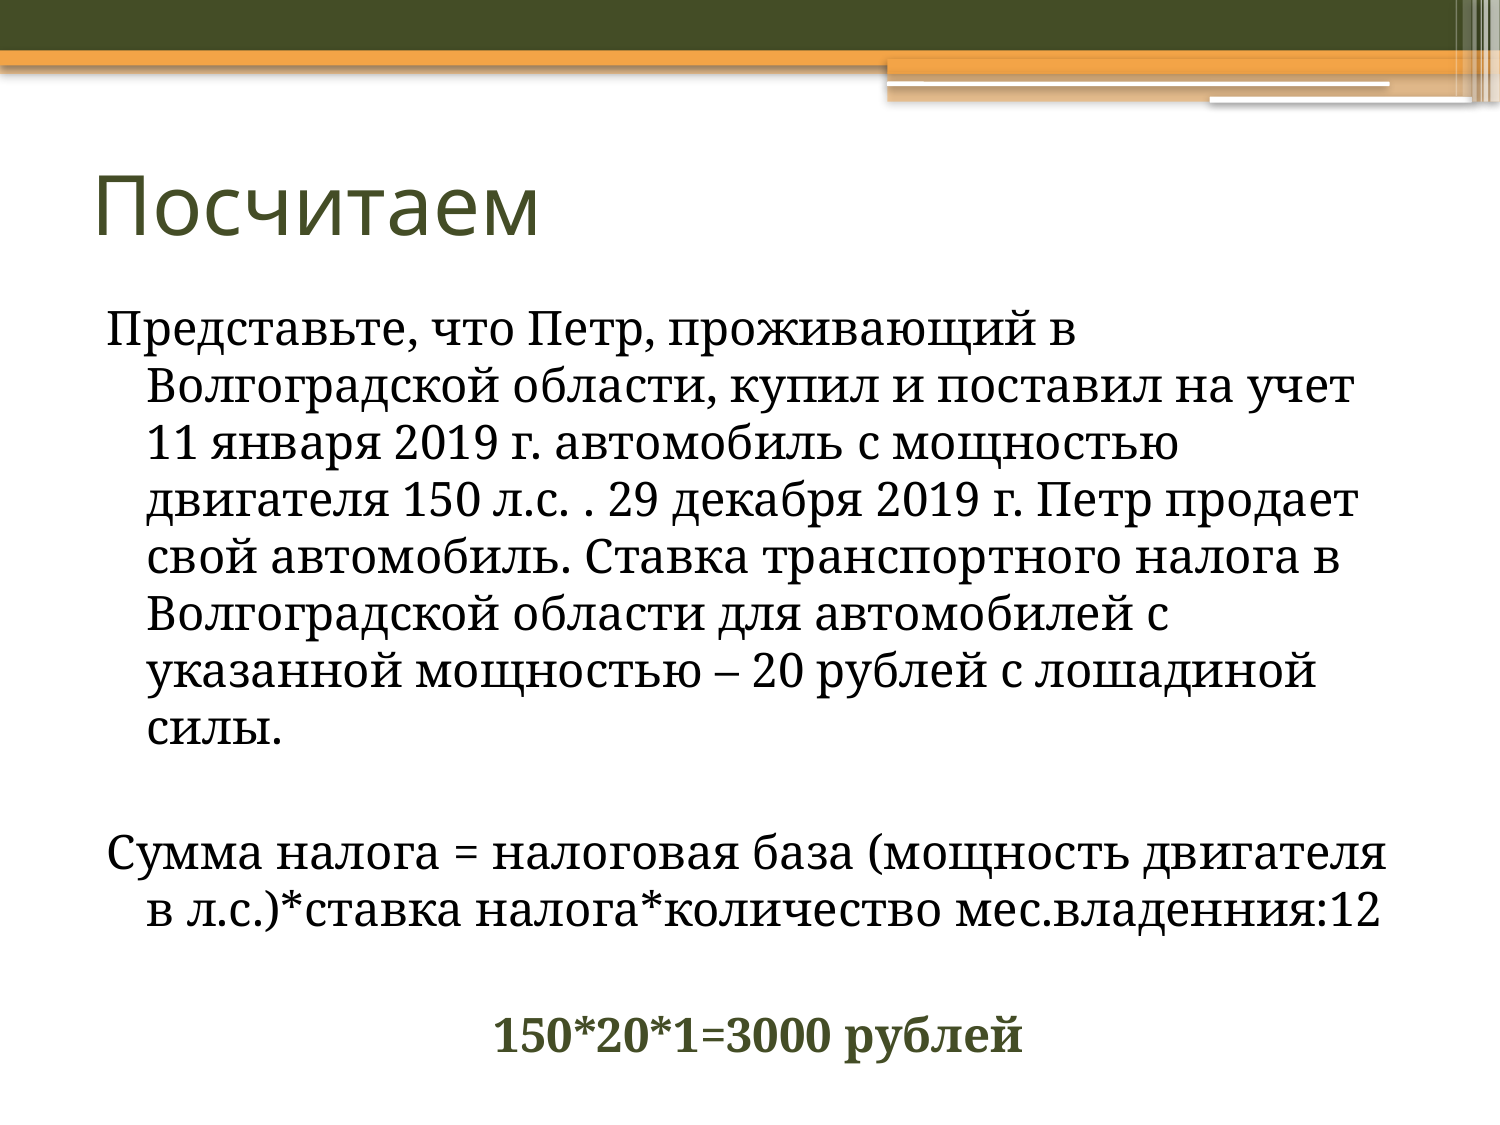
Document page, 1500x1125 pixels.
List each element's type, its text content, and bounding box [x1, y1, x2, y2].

title Посчитаем [76, 125, 1427, 279]
list Представьте, что Петр, проживающий в Волгоградской области, купил и поставил на учет 11 января 2019 г. автомобиль с мощностью двигателя 150 л.с. . 29 декабря 2019 г. Петр продает свой автомобиль. Ставка транспортного налога в Волгоградской области для автомобилей с указанной мощностью – 20 рублей с лошадиной силы. Сумма налога = налоговая база (мощность двигателя в л.с.)*ставка налога*количество мес.владенния:12 150*20*1=3000 рублей [75, 290, 1425, 1079]
